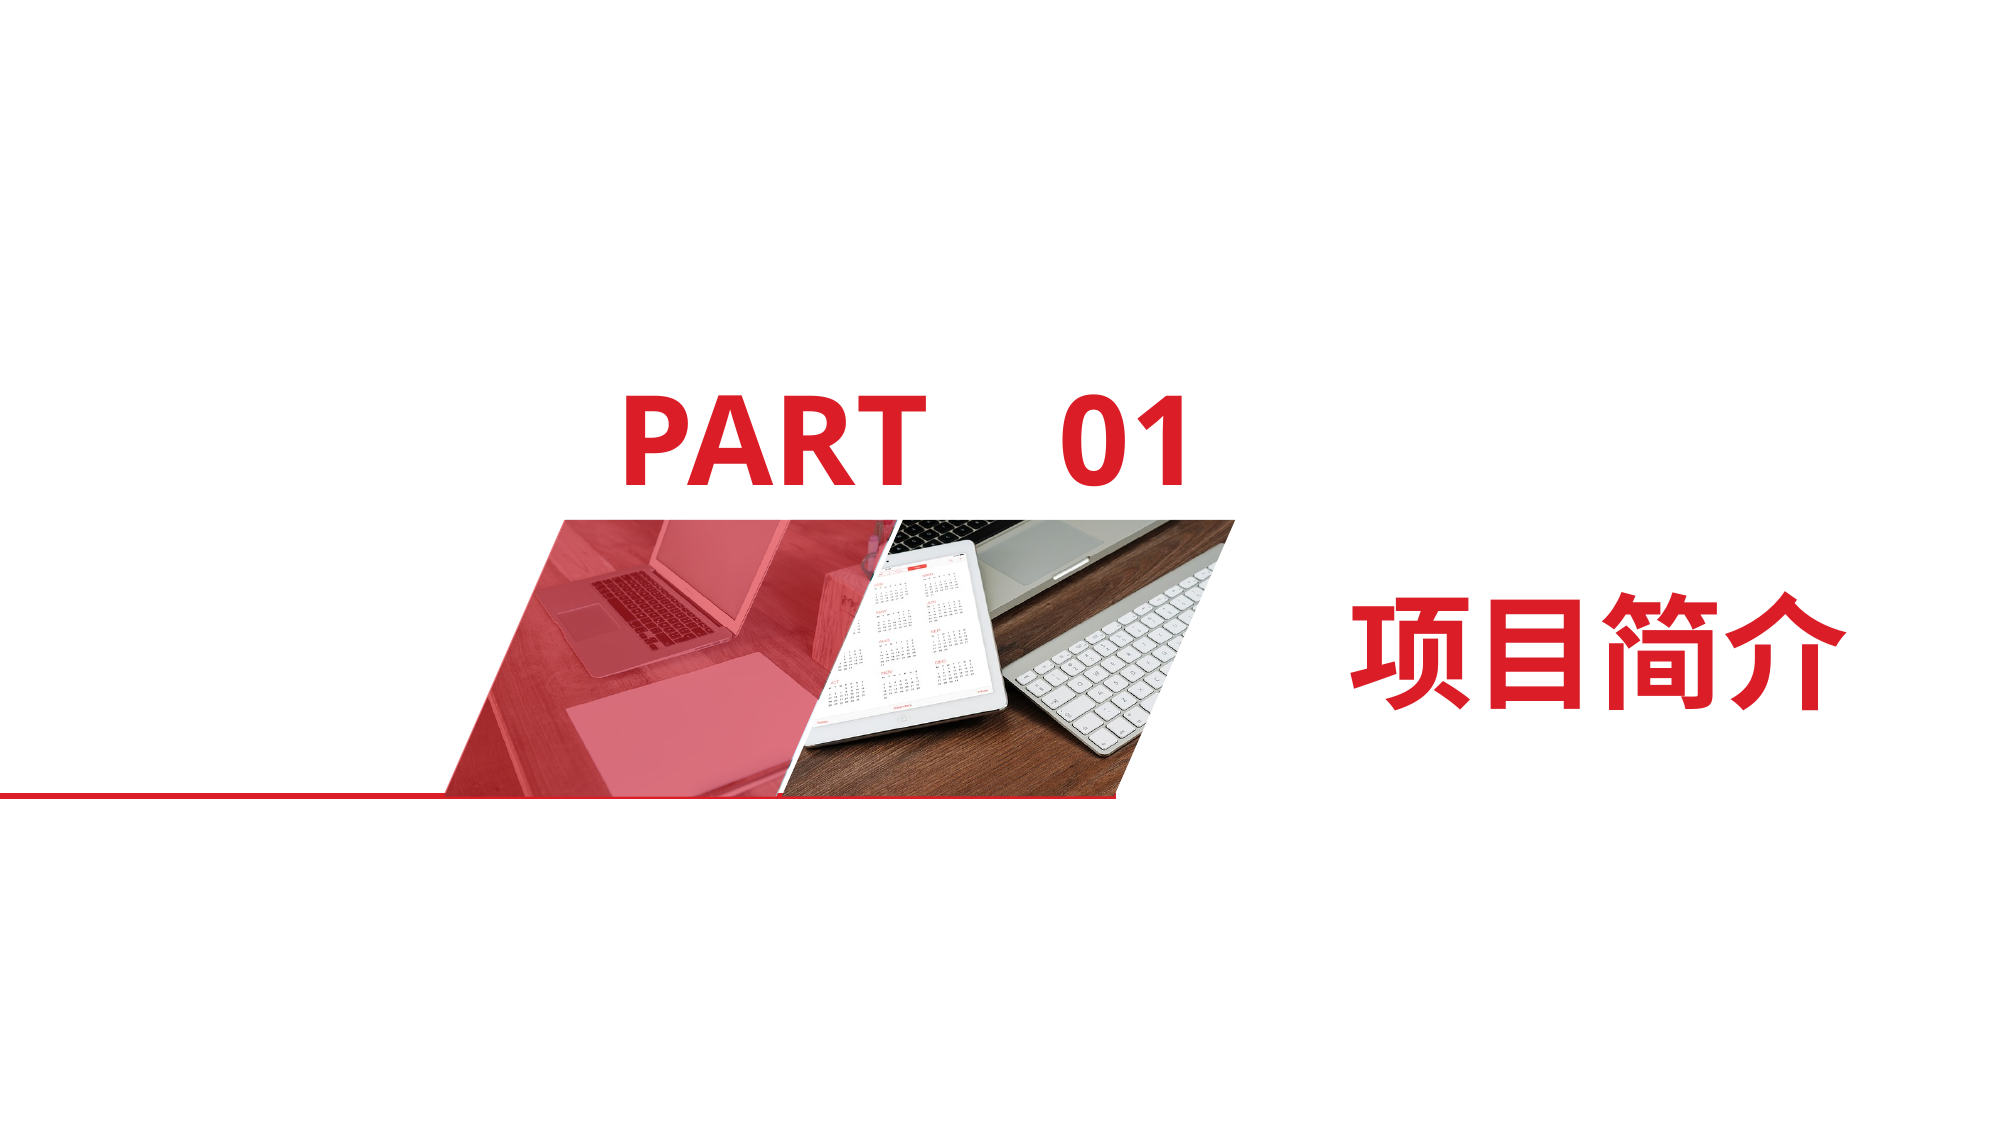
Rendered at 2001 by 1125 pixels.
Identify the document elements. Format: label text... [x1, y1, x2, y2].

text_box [443, 519, 1236, 797]
text_box 项目简介 [1334, 567, 1865, 733]
text_box PART 01 [600, 353, 1217, 519]
